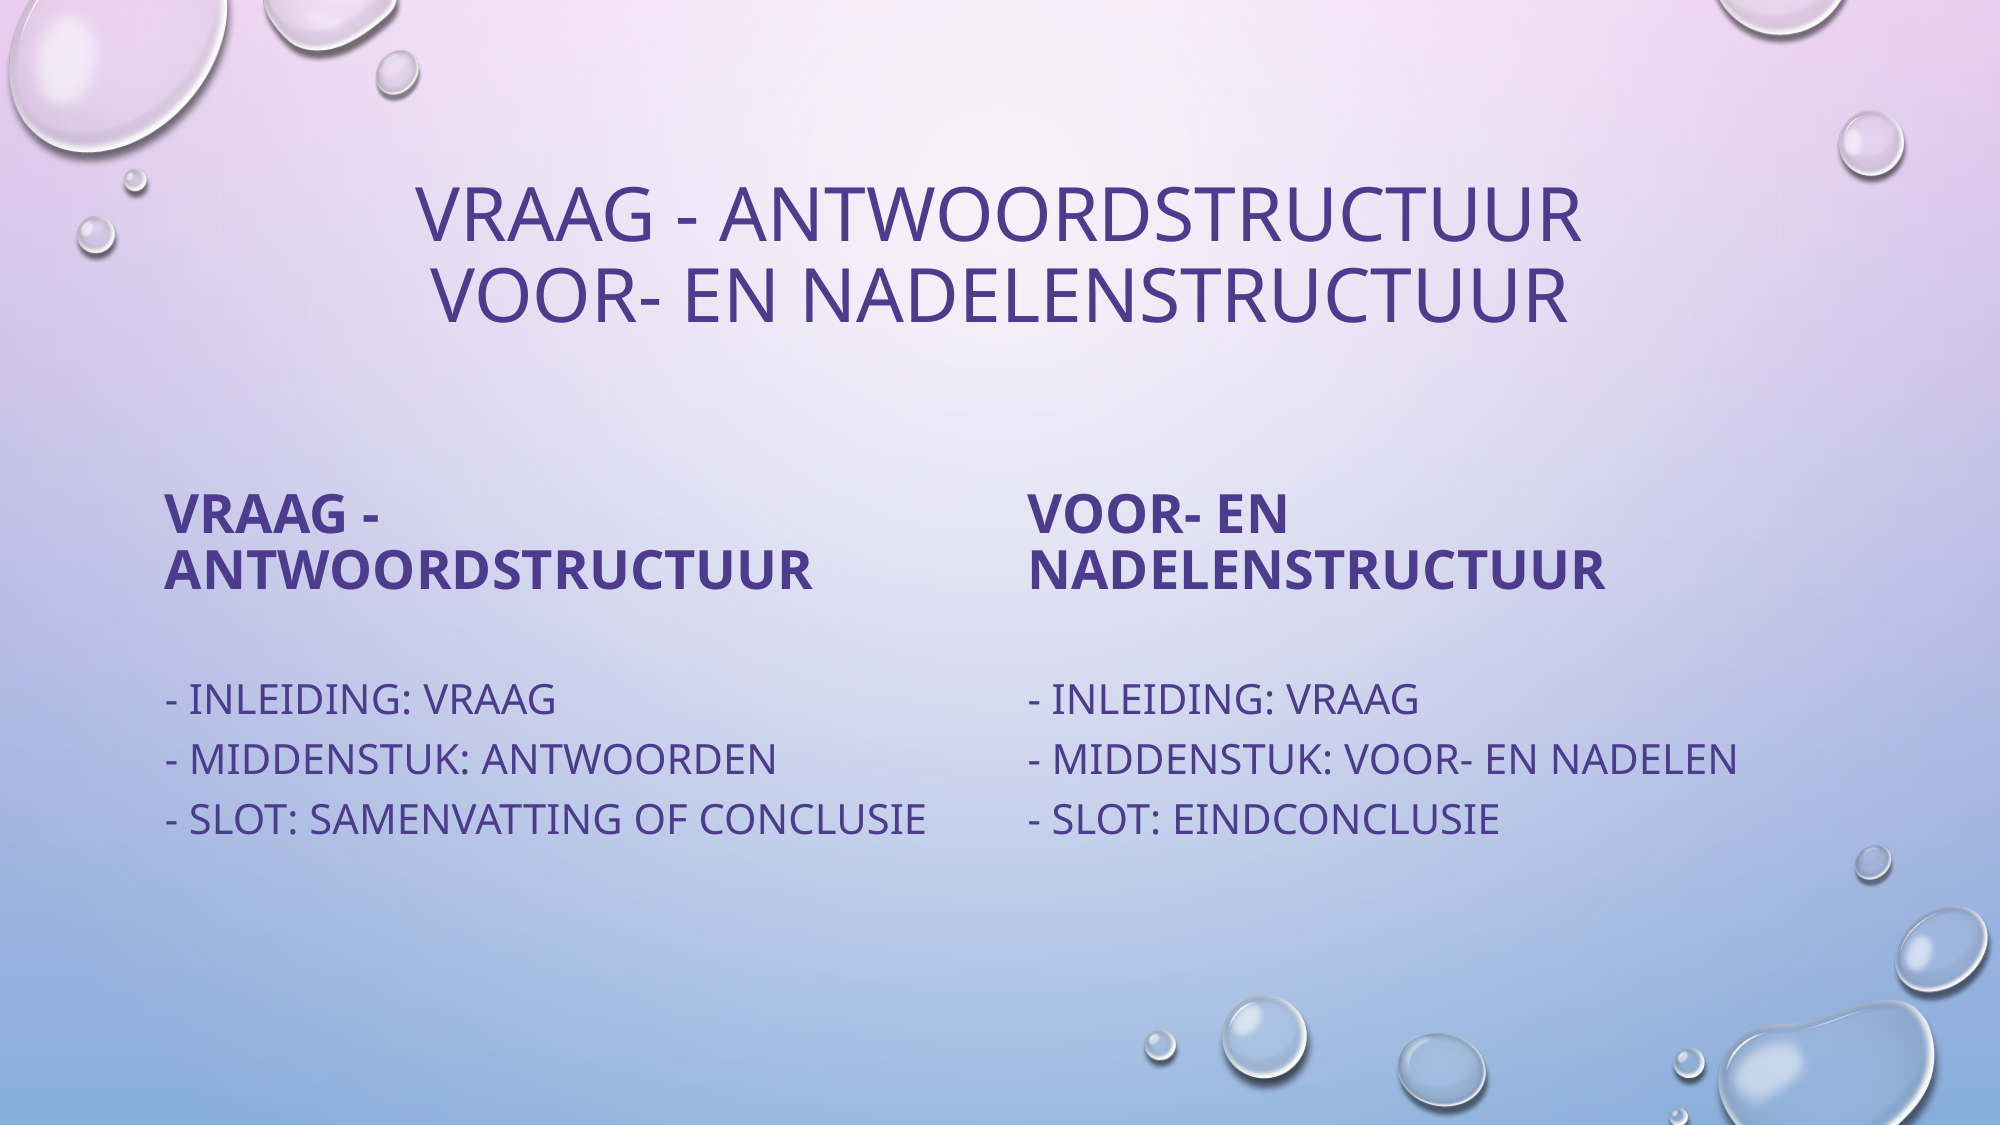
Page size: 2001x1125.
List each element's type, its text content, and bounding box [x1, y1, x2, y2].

list Vraag - antwoordstructuur [149, 388, 988, 608]
list - Inleiding: vraag - Middenstuk: voor- en nadelen - Slot: eindconclusie [1012, 655, 1850, 950]
title Vraag - antwoordstructuur Voor- en nadelenstructuur [149, 101, 1851, 414]
list Voor- en nadelenstructuur [1012, 388, 1851, 608]
list - Inleiding: vraag - Middenstuk: antwoorden - Slot: samenvatting of conclusie [149, 655, 988, 950]
picture [0, 0, 2000, 1125]
